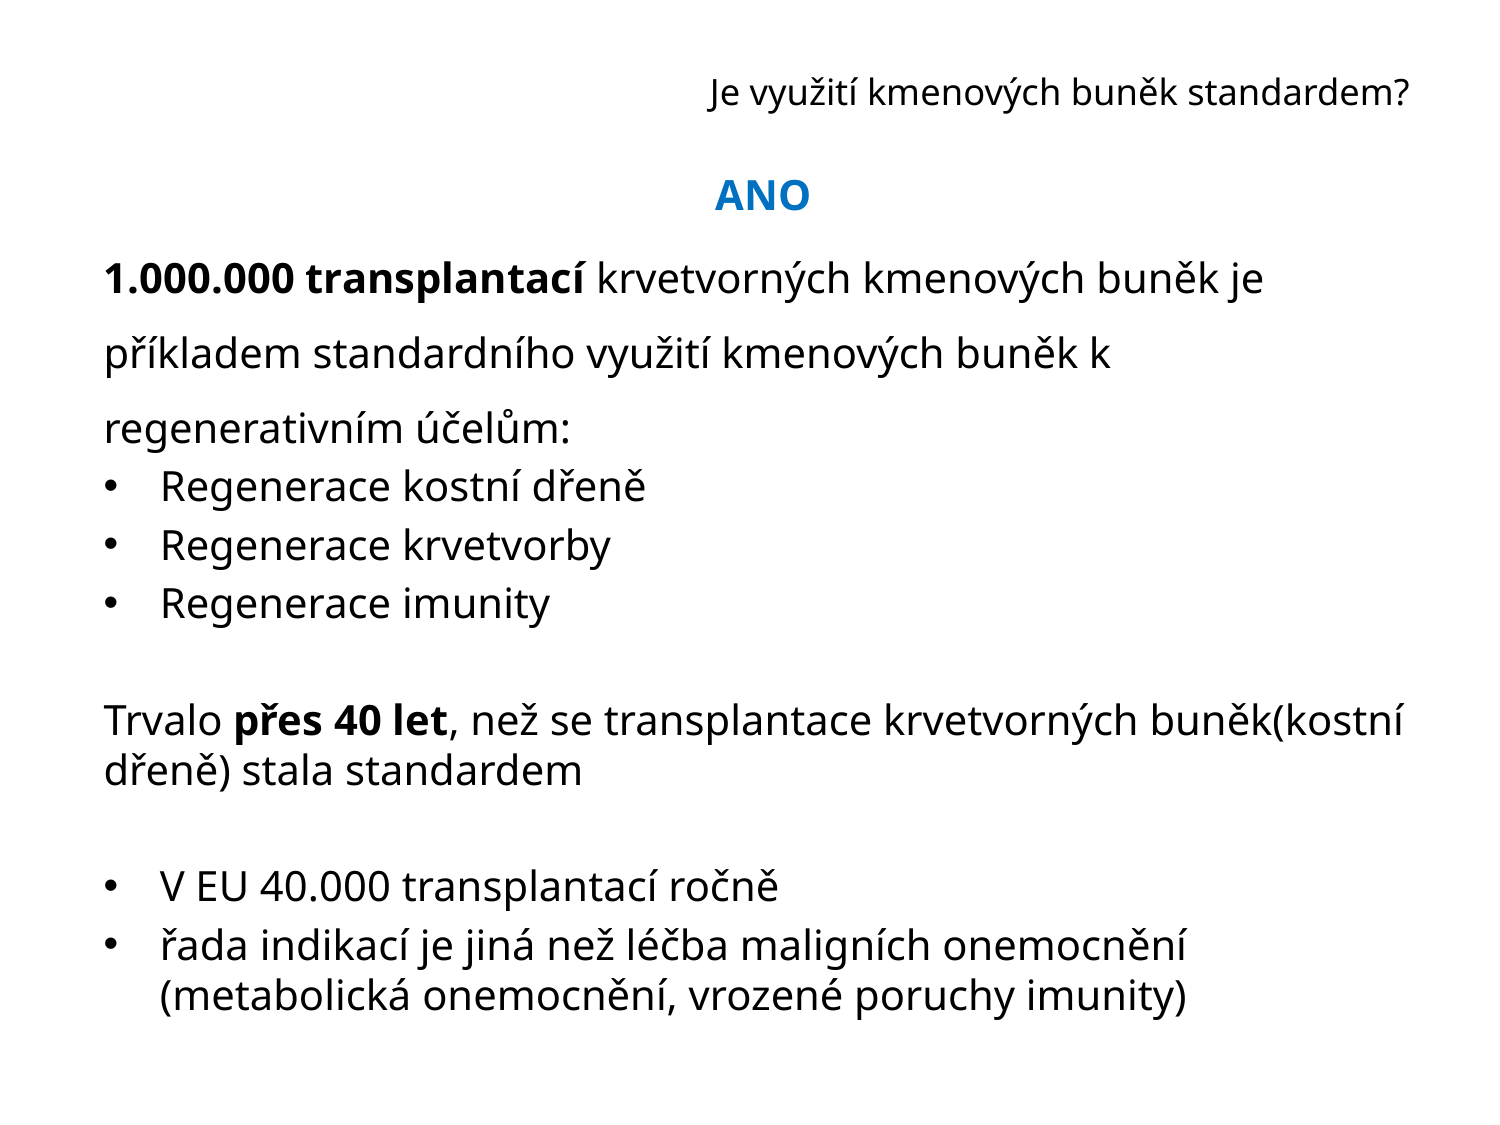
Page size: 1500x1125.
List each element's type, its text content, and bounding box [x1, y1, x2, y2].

list ANO 1.000.000 transplantací krvetvorných kmenových buněk je příkladem standardního využití kmenových buněk k regenerativním účelům: Regenerace kostní dřeně Regenerace krvetvorby Regenerace imunity Trvalo přes 40 let, než se transplantace krvetvorných buněk(kostní dřeně) stala standardem V EU 40.000 transplantací ročně řada indikací je jiná než léčba maligních onemocnění (metabolická onemocnění, vrozené poruchy imunity) [88, 160, 1439, 904]
title Je využití kmenových buněk standardem? [643, 45, 1425, 138]
